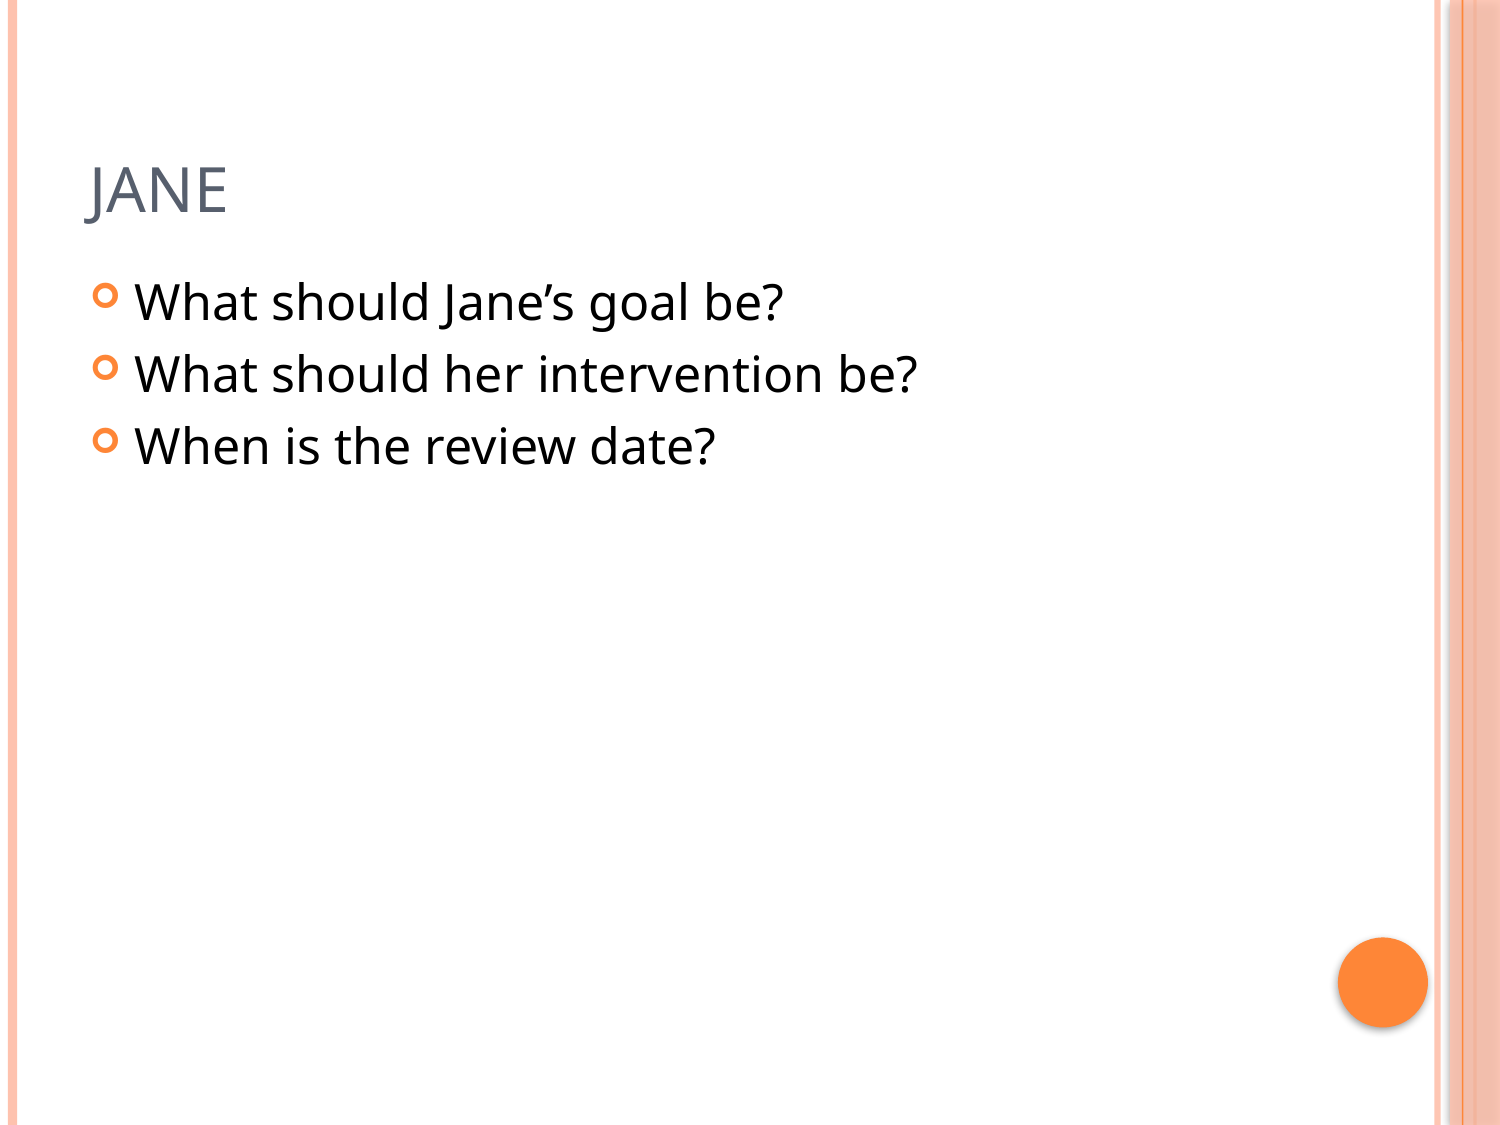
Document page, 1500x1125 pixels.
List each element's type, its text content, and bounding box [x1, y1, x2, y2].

list What should Jane’s goal be? What should her intervention be? When is the review date? [75, 262, 1300, 1062]
title Jane [75, 45, 1300, 233]
